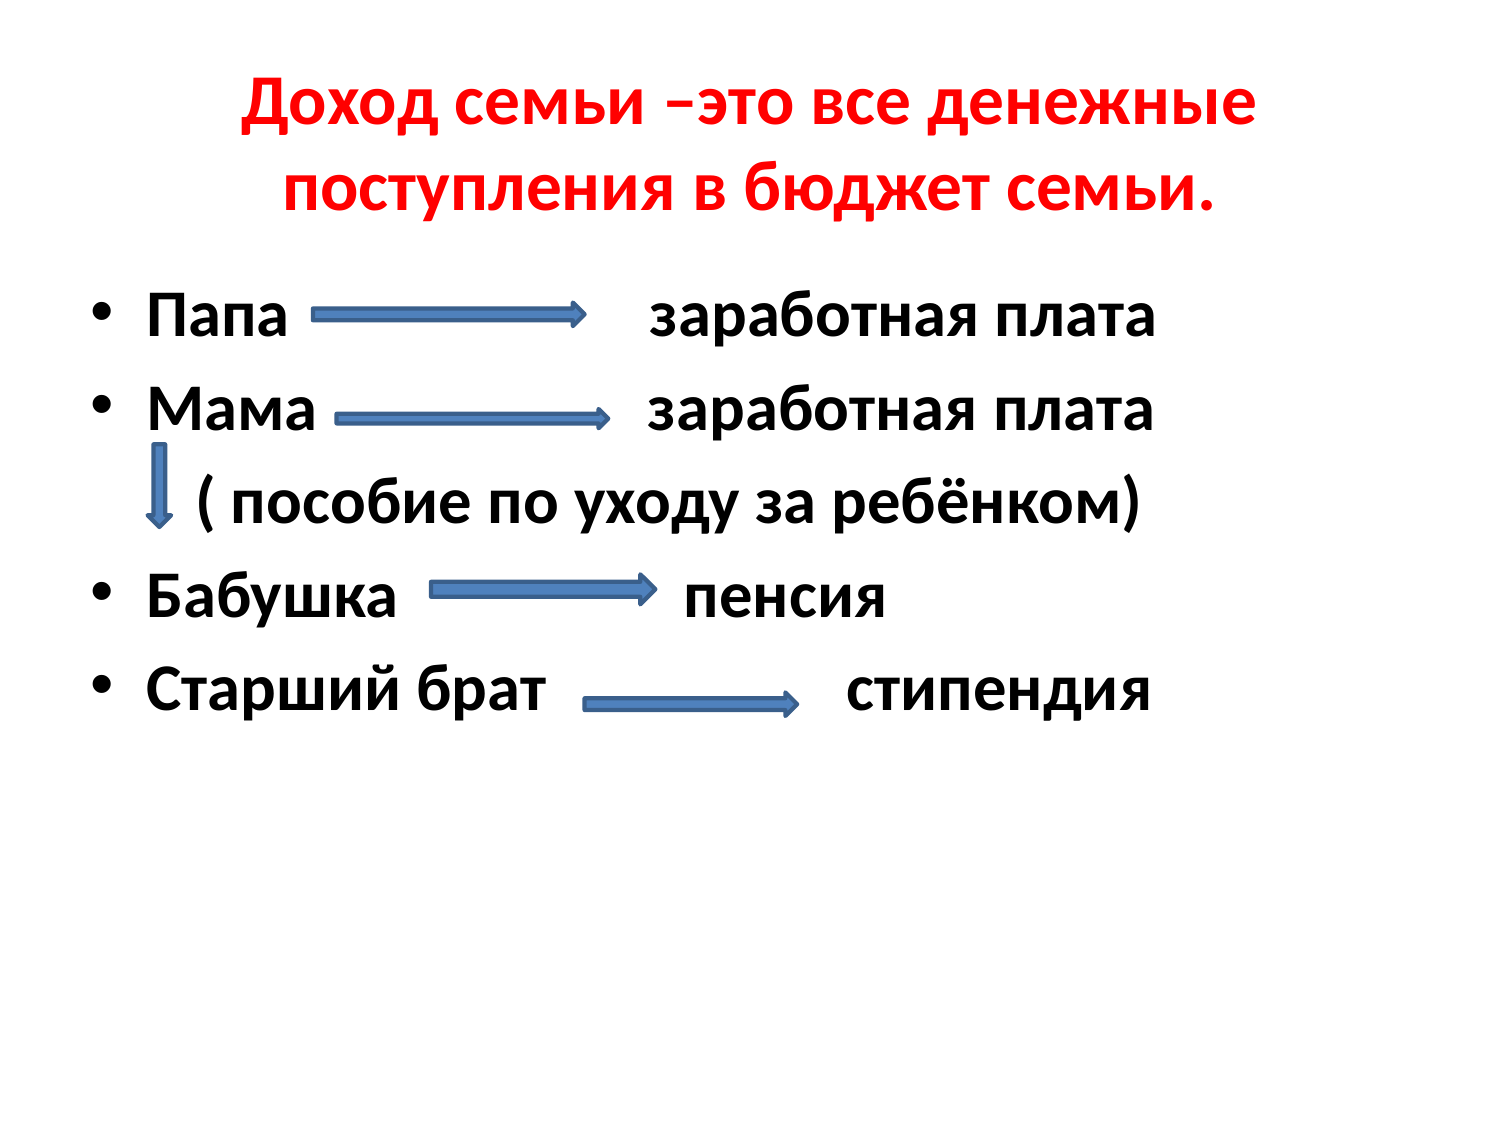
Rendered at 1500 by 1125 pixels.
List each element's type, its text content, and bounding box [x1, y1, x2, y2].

list Папа заработная плата Мама заработная плата ( пособие по уходу за ребёнком) Бабушка пенсия Старший брат стипендия [75, 262, 1425, 1005]
text_box [310, 300, 587, 329]
text_box [582, 690, 800, 718]
title Доход семьи –это все денежные поступления в бюджет семьи. [75, 45, 1425, 233]
text_box [145, 442, 174, 530]
text_box [334, 407, 611, 431]
text_box [428, 572, 658, 607]
